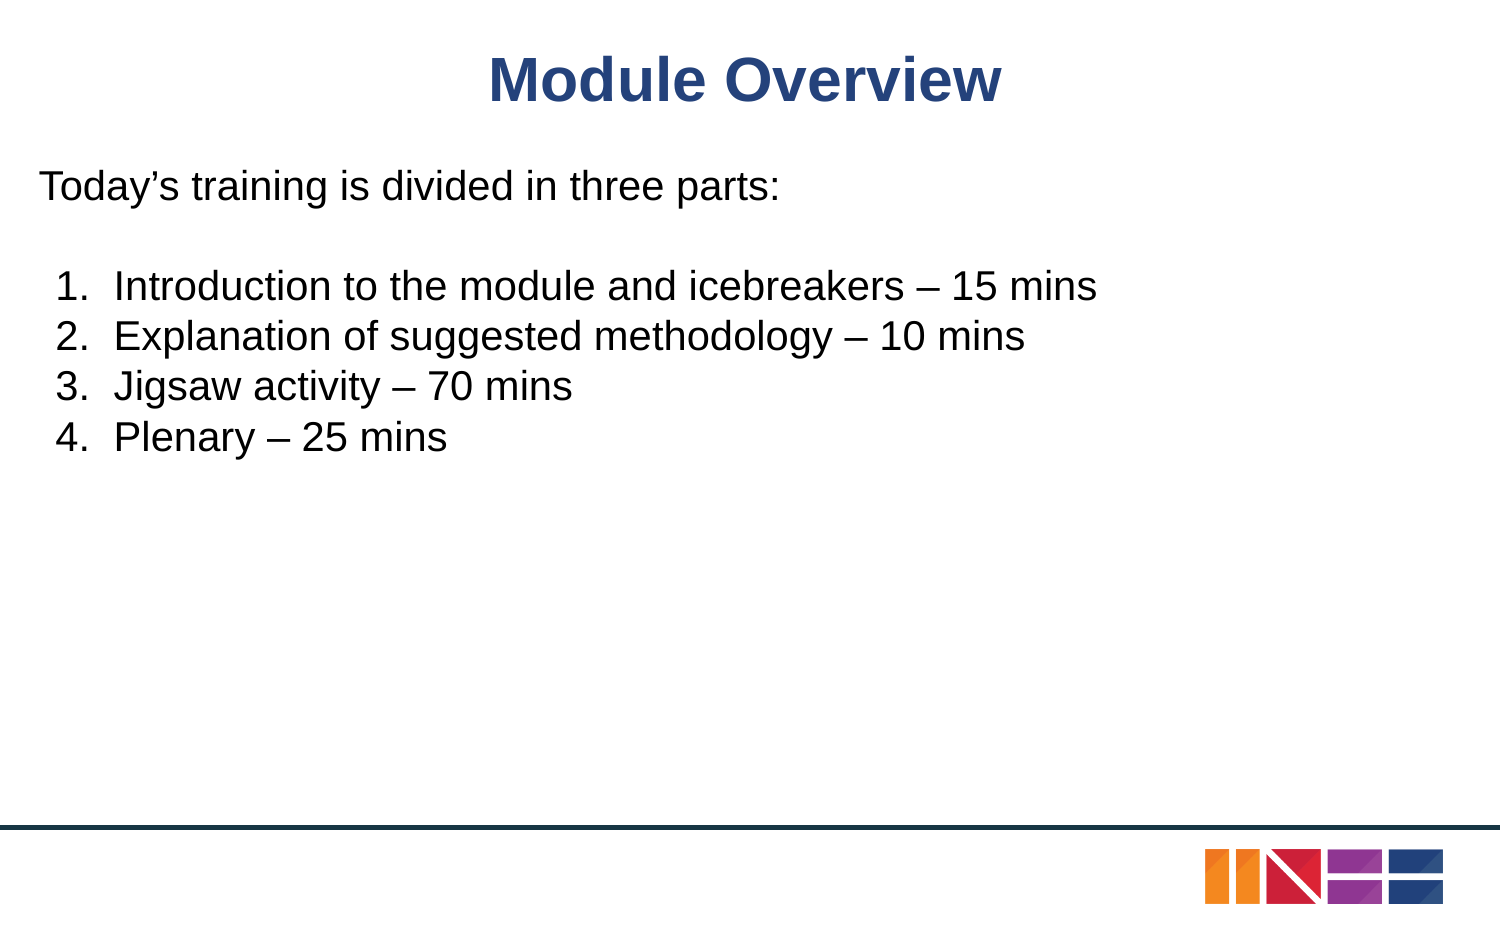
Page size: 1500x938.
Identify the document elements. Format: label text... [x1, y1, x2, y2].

picture [1205, 849, 1443, 904]
title Module Overview [23, 23, 1468, 121]
list Today’s training is divided in three parts: Introduction to the module and icebreakers – 15 mins Explanation of suggested methodology – 10 mins Jigsaw activity – 70 mins Plenary – 25 mins [23, 143, 1479, 779]
